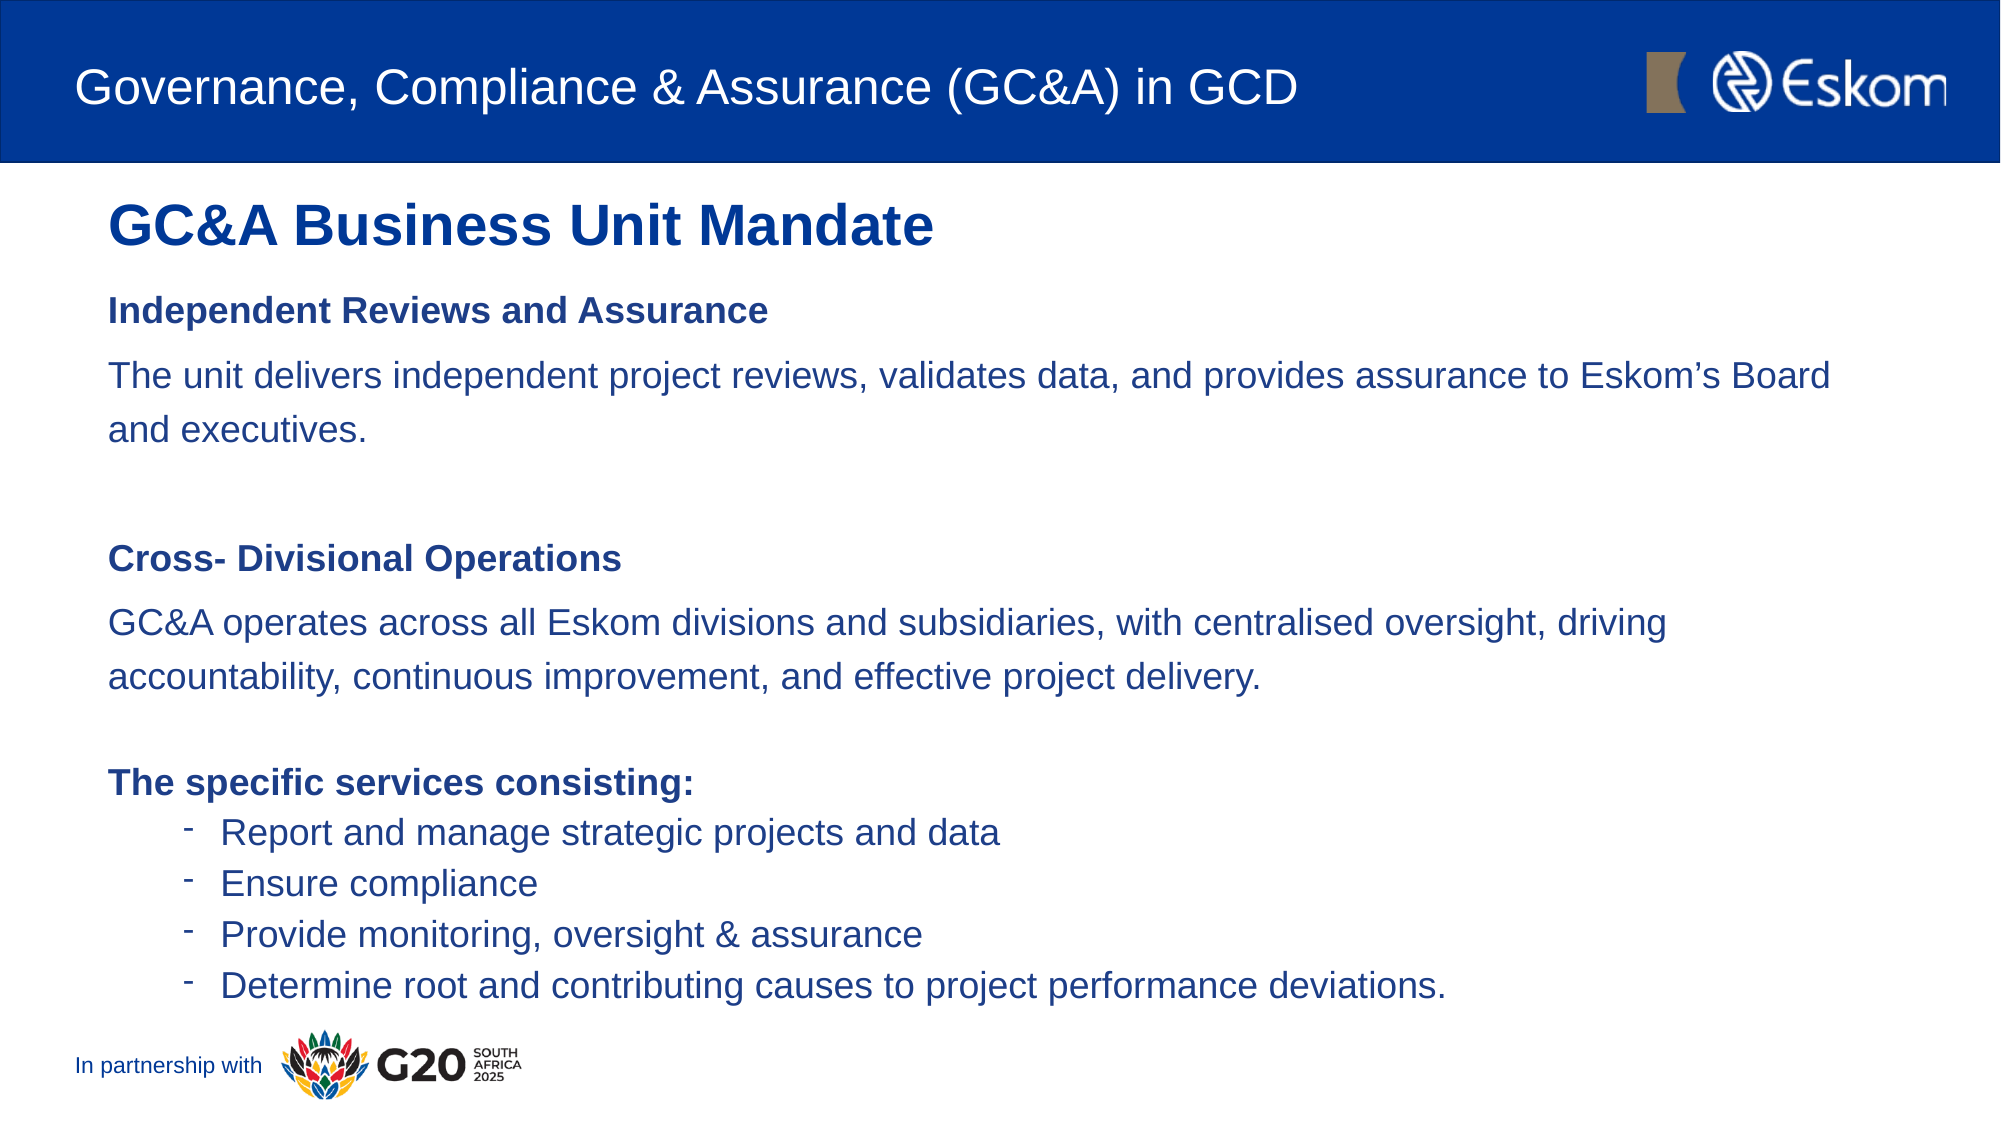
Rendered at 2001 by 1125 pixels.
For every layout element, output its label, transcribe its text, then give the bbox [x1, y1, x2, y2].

text_box GC&A Business Unit Mandate [93, 188, 1042, 270]
title Governance, Compliance & Assurance (GC&A) in GCD [59, 33, 1620, 143]
text_box Independent Reviews and Assurance The unit delivers independent project reviews, validates data, and provides assurance to Eskom’s Board and executives. Cross- Divisional Operations GC&A operates across all Eskom divisions and subsidiaries, with centralised oversight, driving accountability, continuous improvement, and effective project delivery. The specific services consisting: Report and manage strategic projects and data Ensure compliance Provide monitoring, oversight & assurance Determine root and contributing causes to project performance deviations. [93, 270, 1907, 1068]
picture [280, 1068, 526, 1100]
